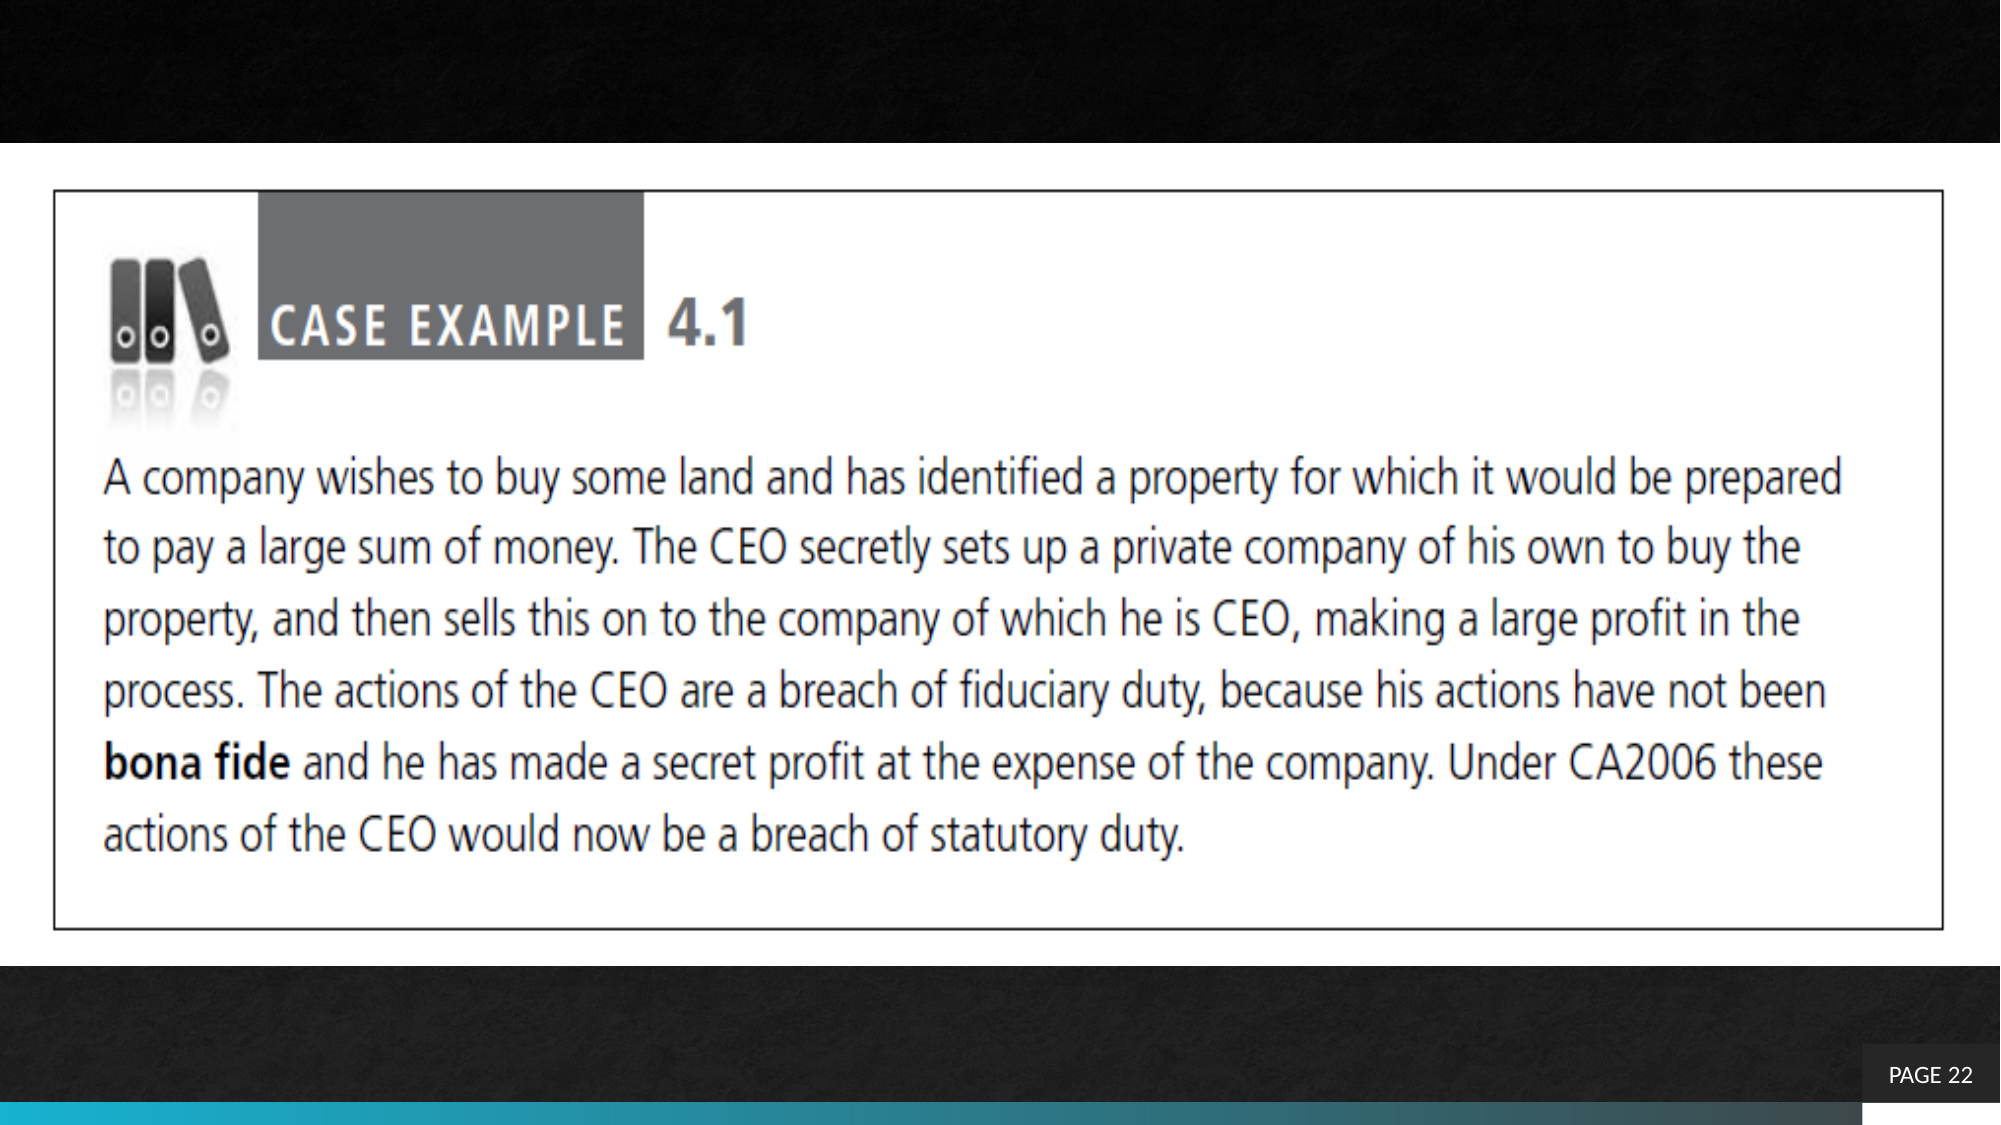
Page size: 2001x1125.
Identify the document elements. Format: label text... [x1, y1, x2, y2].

picture [0, 0, 2000, 1103]
slide_number PAGE 22 [1862, 1043, 2000, 1103]
